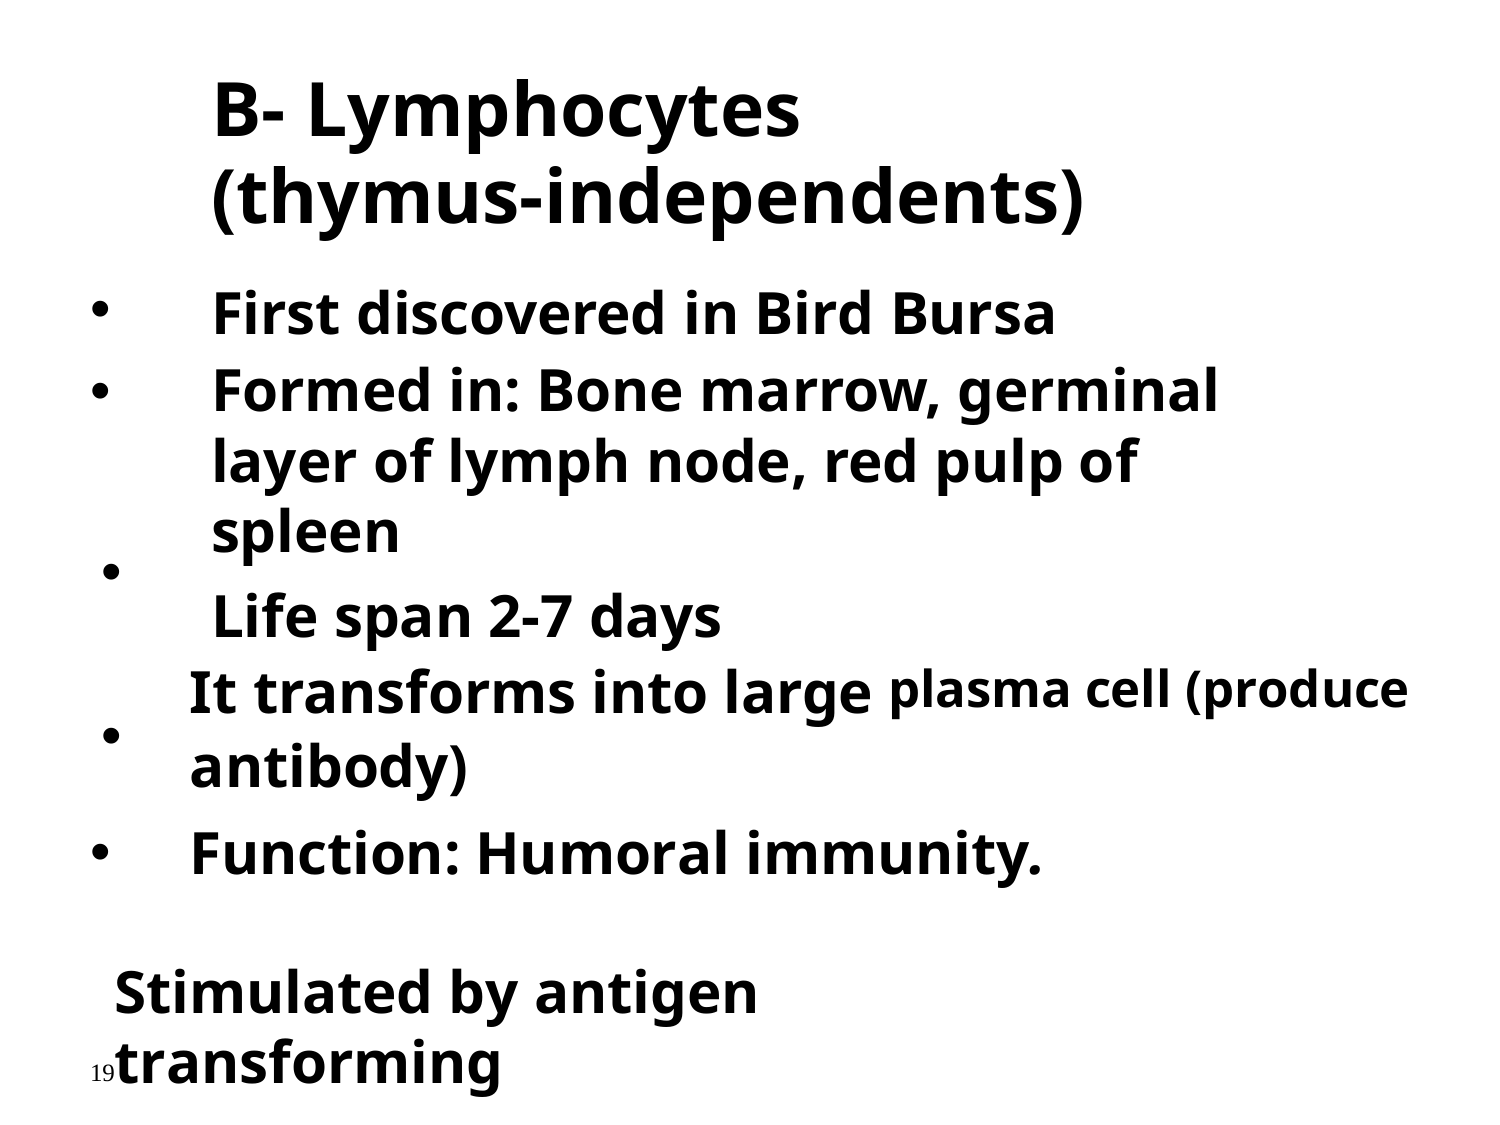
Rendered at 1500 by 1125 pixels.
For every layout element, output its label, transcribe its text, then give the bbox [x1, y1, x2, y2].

text_box It transforms into large plasma cell (produce antibody) Function: Humoral immunity. [87, 662, 1500, 887]
text_box Stimulated by antigen transforming [112, 954, 1160, 1095]
slide_number 13 [85, 1059, 120, 1125]
text_box First discovered in Bird Bursa Formed in: Bone marrow, germinal layer of lymph node, red pulp of spleen Life span 2-7 days [208, 269, 1355, 650]
title B- Lymphocytes (thymus-independents) [208, 63, 1106, 252]
text_box • [99, 533, 125, 604]
text_box • • [87, 269, 113, 422]
